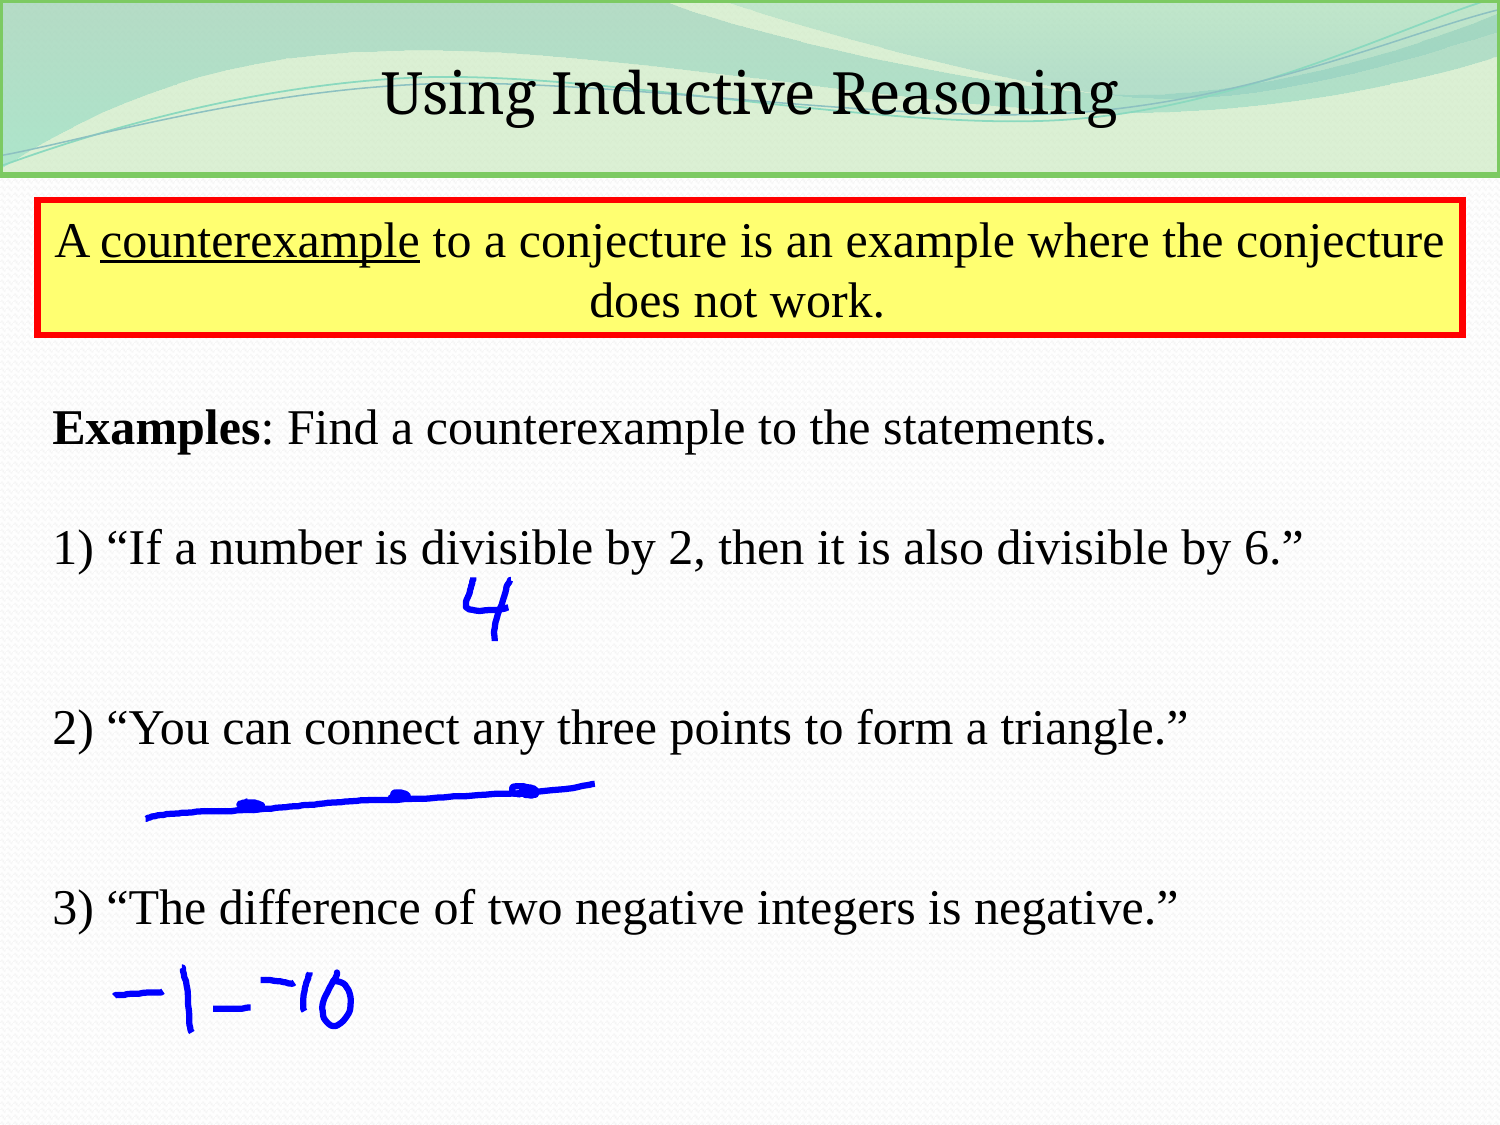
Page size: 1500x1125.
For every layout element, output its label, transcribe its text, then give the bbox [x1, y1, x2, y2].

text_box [114, 577, 596, 1033]
text_box Using Inductive Reasoning [0, 49, 1500, 134]
text_box A counterexample to a conjecture is an example where the conjecture does not work. [37, 199, 1463, 335]
text_box Examples: Find a counterexample to the statements. 1) “If a number is divisible by 2, then it is also divisible by 6.” 2) “You can connect any three points to form a triangle.” 3) “The difference of two negative integers is negative.” [37, 387, 1463, 943]
